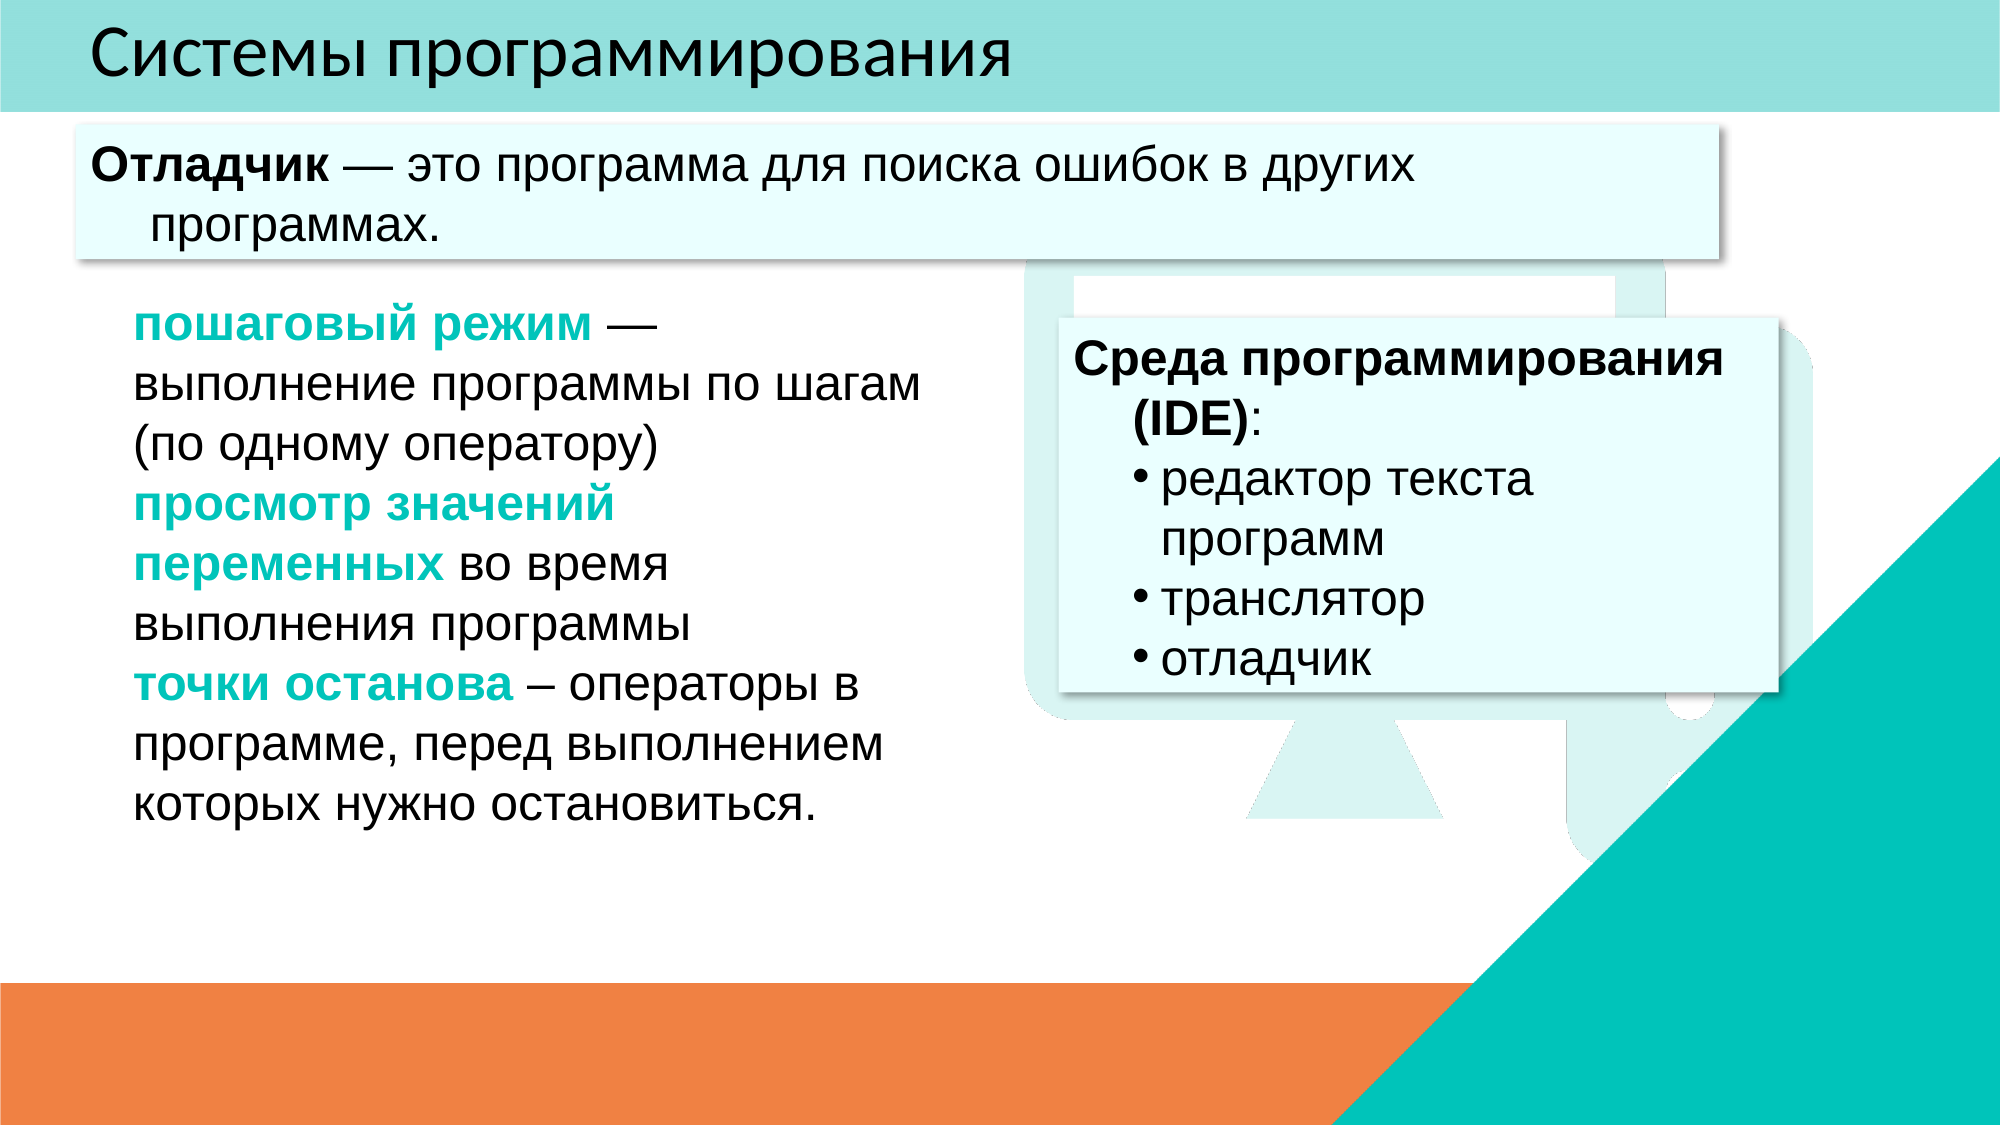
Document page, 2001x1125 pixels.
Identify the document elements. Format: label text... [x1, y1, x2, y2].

picture [0, 226, 2000, 1125]
text_box пошаговый режим — выполнение программы по шагам (по одному оператору) просмотр значений переменных во время выполнения программы точки останова – операторы в программе, перед выполнением которых нужно остановиться. [118, 283, 956, 839]
picture [0, 0, 2000, 112]
text_box Отладчик — это программа для поиска ошибок в других программах. [75, 124, 1719, 260]
